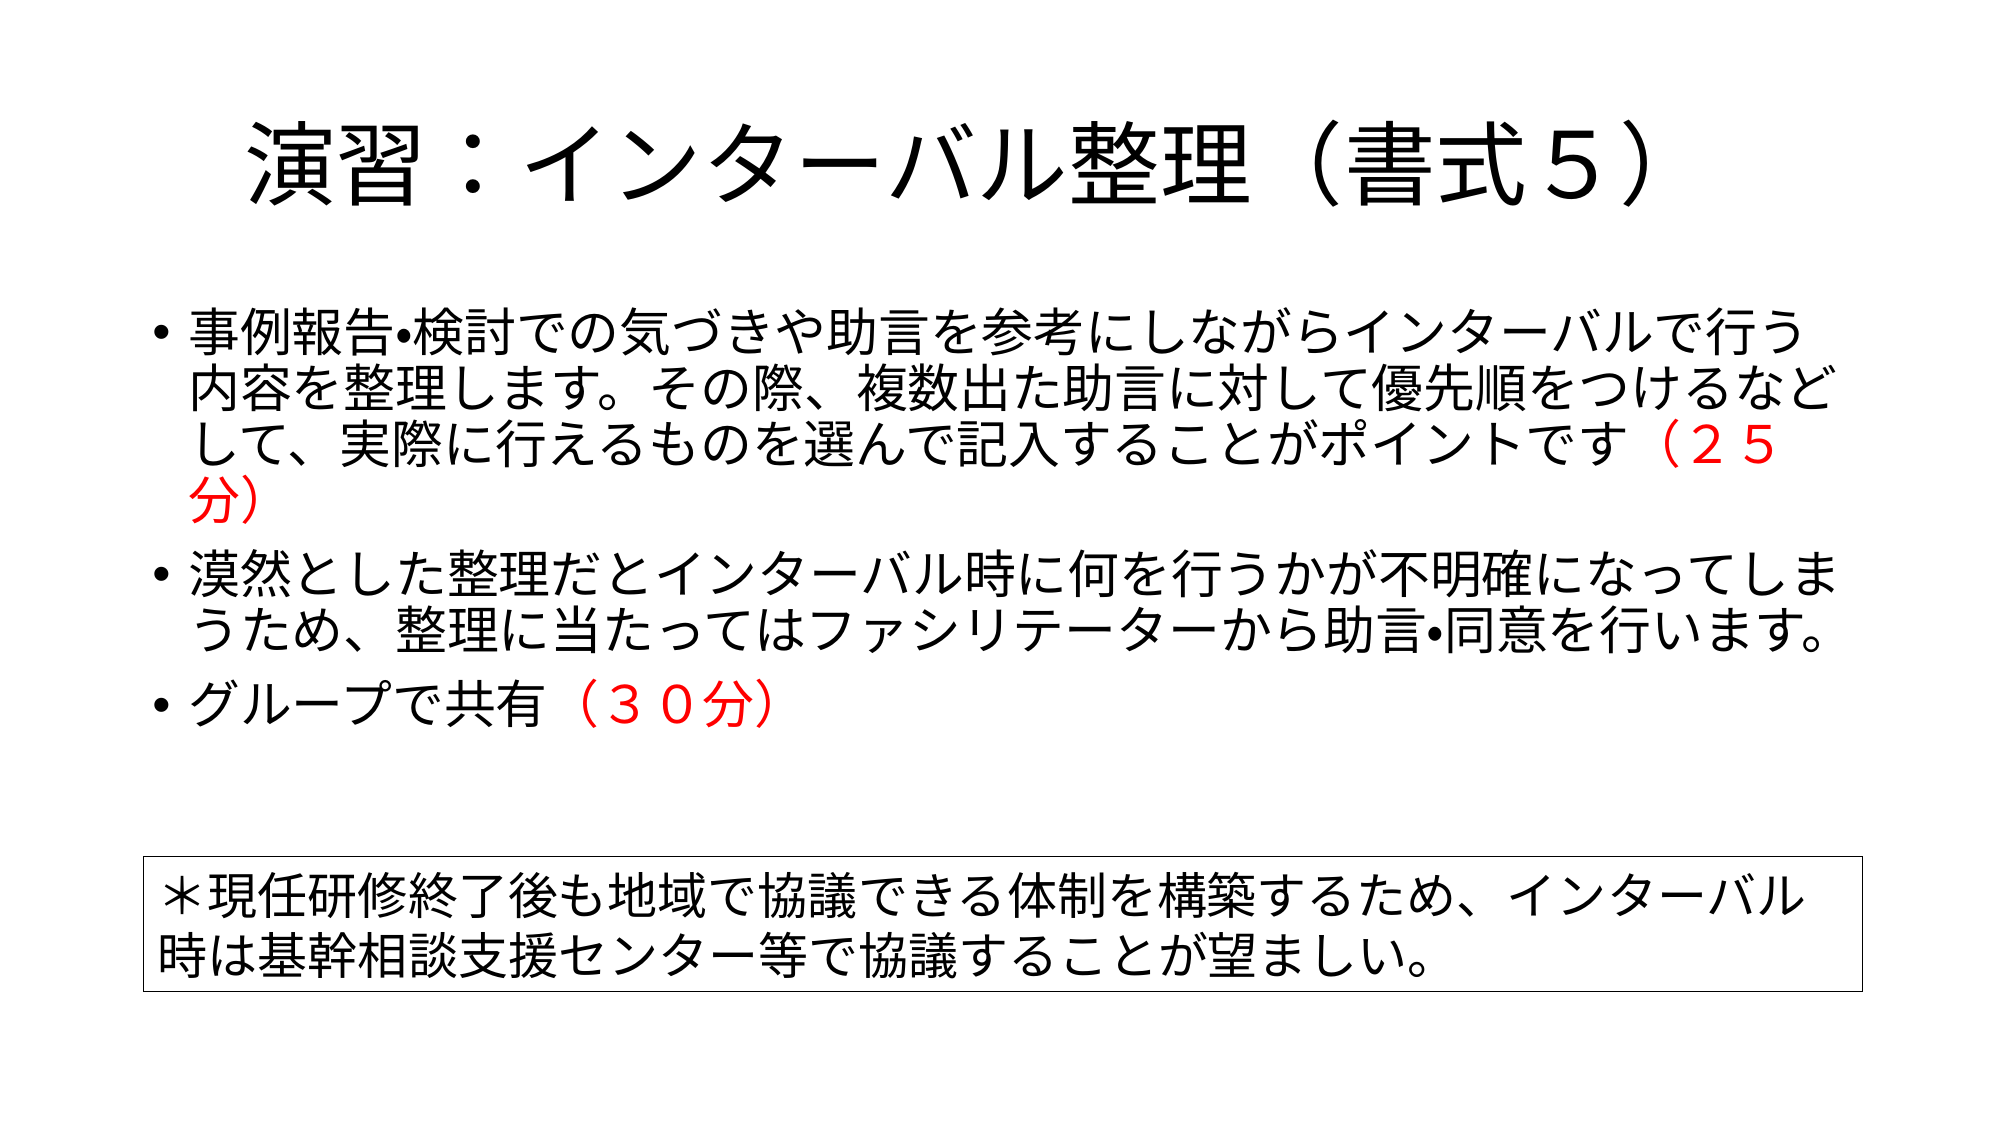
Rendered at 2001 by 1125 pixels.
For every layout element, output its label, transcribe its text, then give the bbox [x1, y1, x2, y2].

list 事例報告・検討での気づきや助言を参考にしながらインターバルで行う内容を整理します。その際、複数出た助言に対して優先順をつけるなどして、実際に行えるものを選んで記入することがポイントです（２５分） 漠然とした整理だとインターバル時に何を行うかが不明確になってしまうため、整理に当たってはファシリテーターから助言・同意を行います。 グループで共有（３０分） [137, 299, 1863, 800]
title 演習：インターバル整理（書式５） [137, 59, 1863, 278]
text_box ＊現任研修終了後も地域で協議できる体制を構築するため、インターバル時は基幹相談支援センター等で協議することが望ましい。 [143, 856, 1863, 992]
